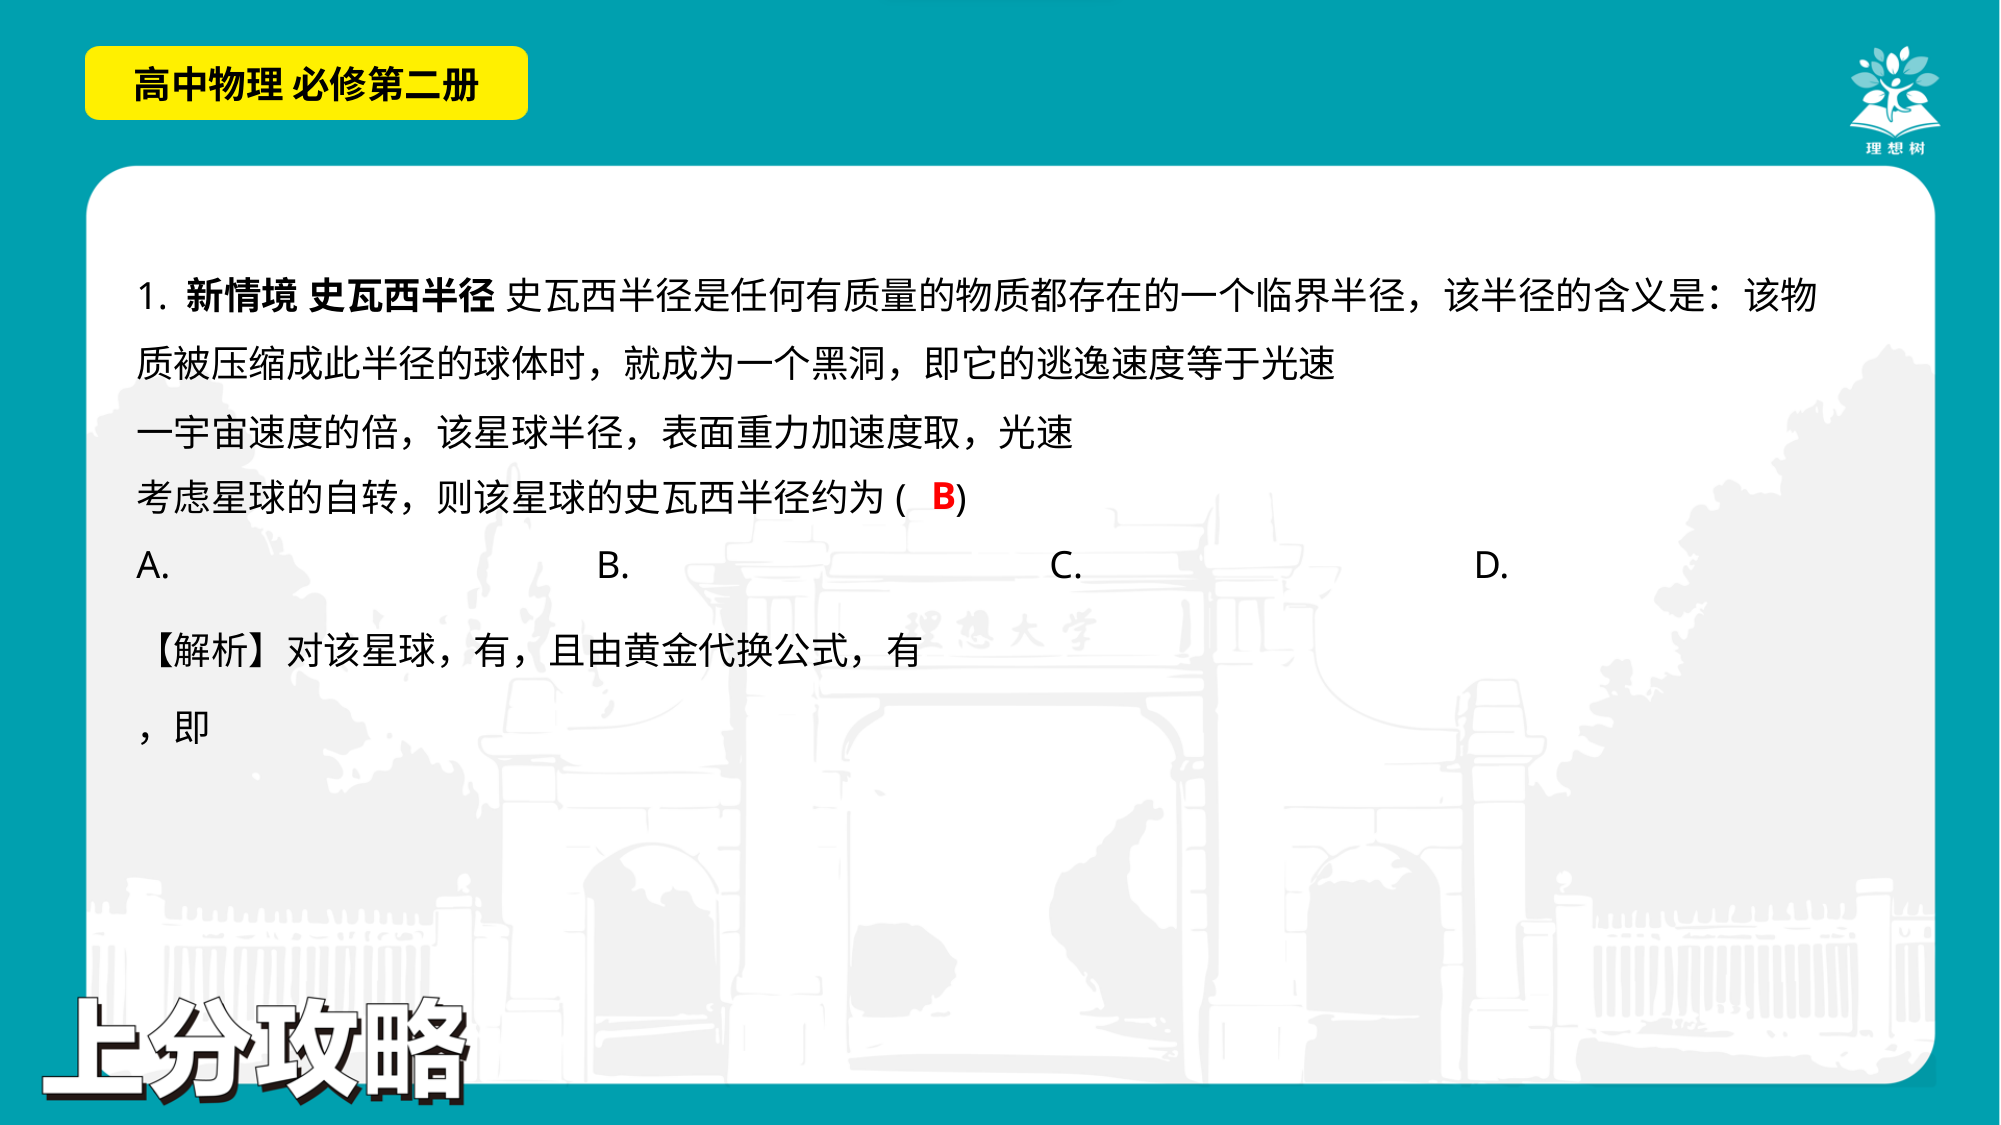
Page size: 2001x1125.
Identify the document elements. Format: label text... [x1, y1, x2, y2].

picture [0, 0, 2000, 1125]
text_box B [916, 452, 971, 511]
